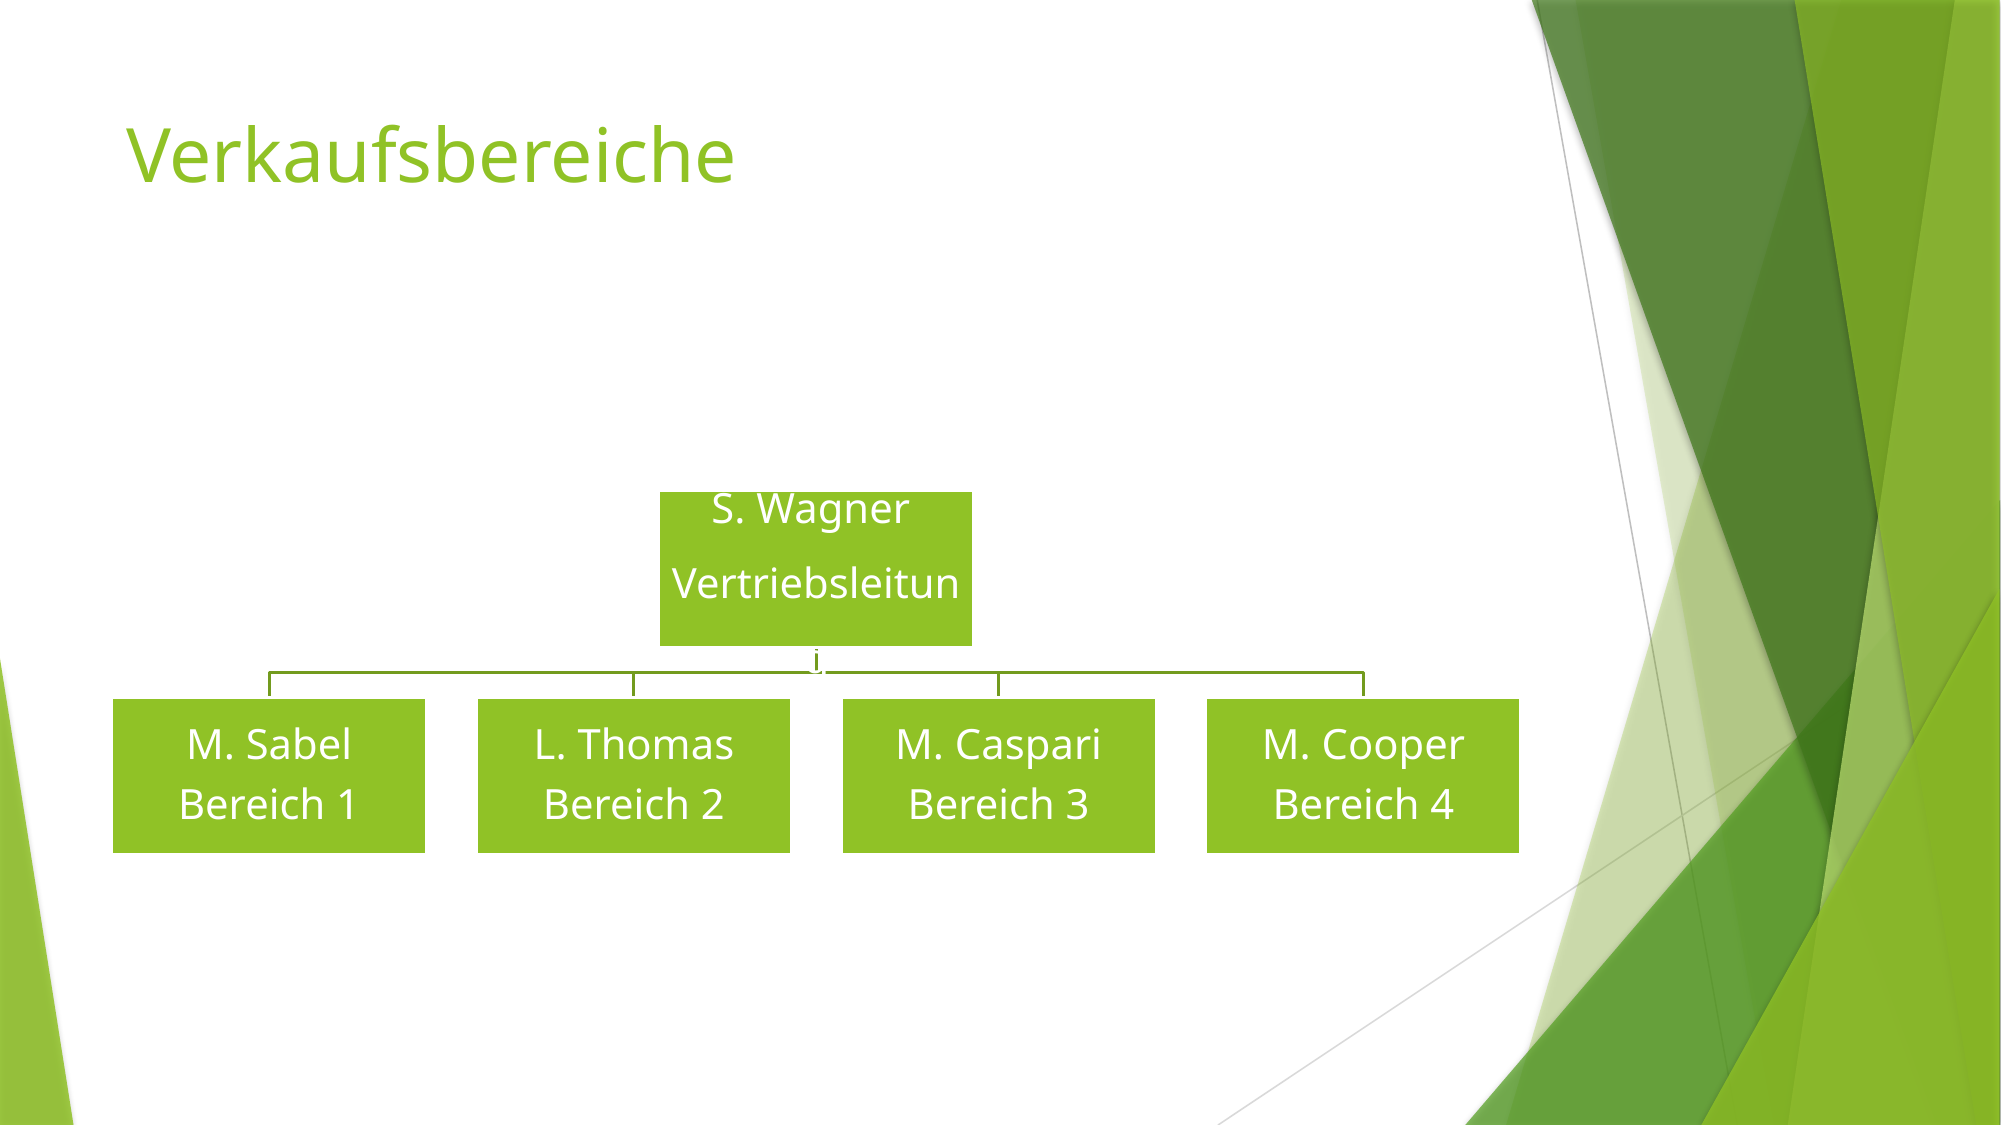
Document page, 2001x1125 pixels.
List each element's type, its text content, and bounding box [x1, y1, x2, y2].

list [110, 353, 1522, 992]
title Verkaufsbereiche [111, 99, 1522, 317]
